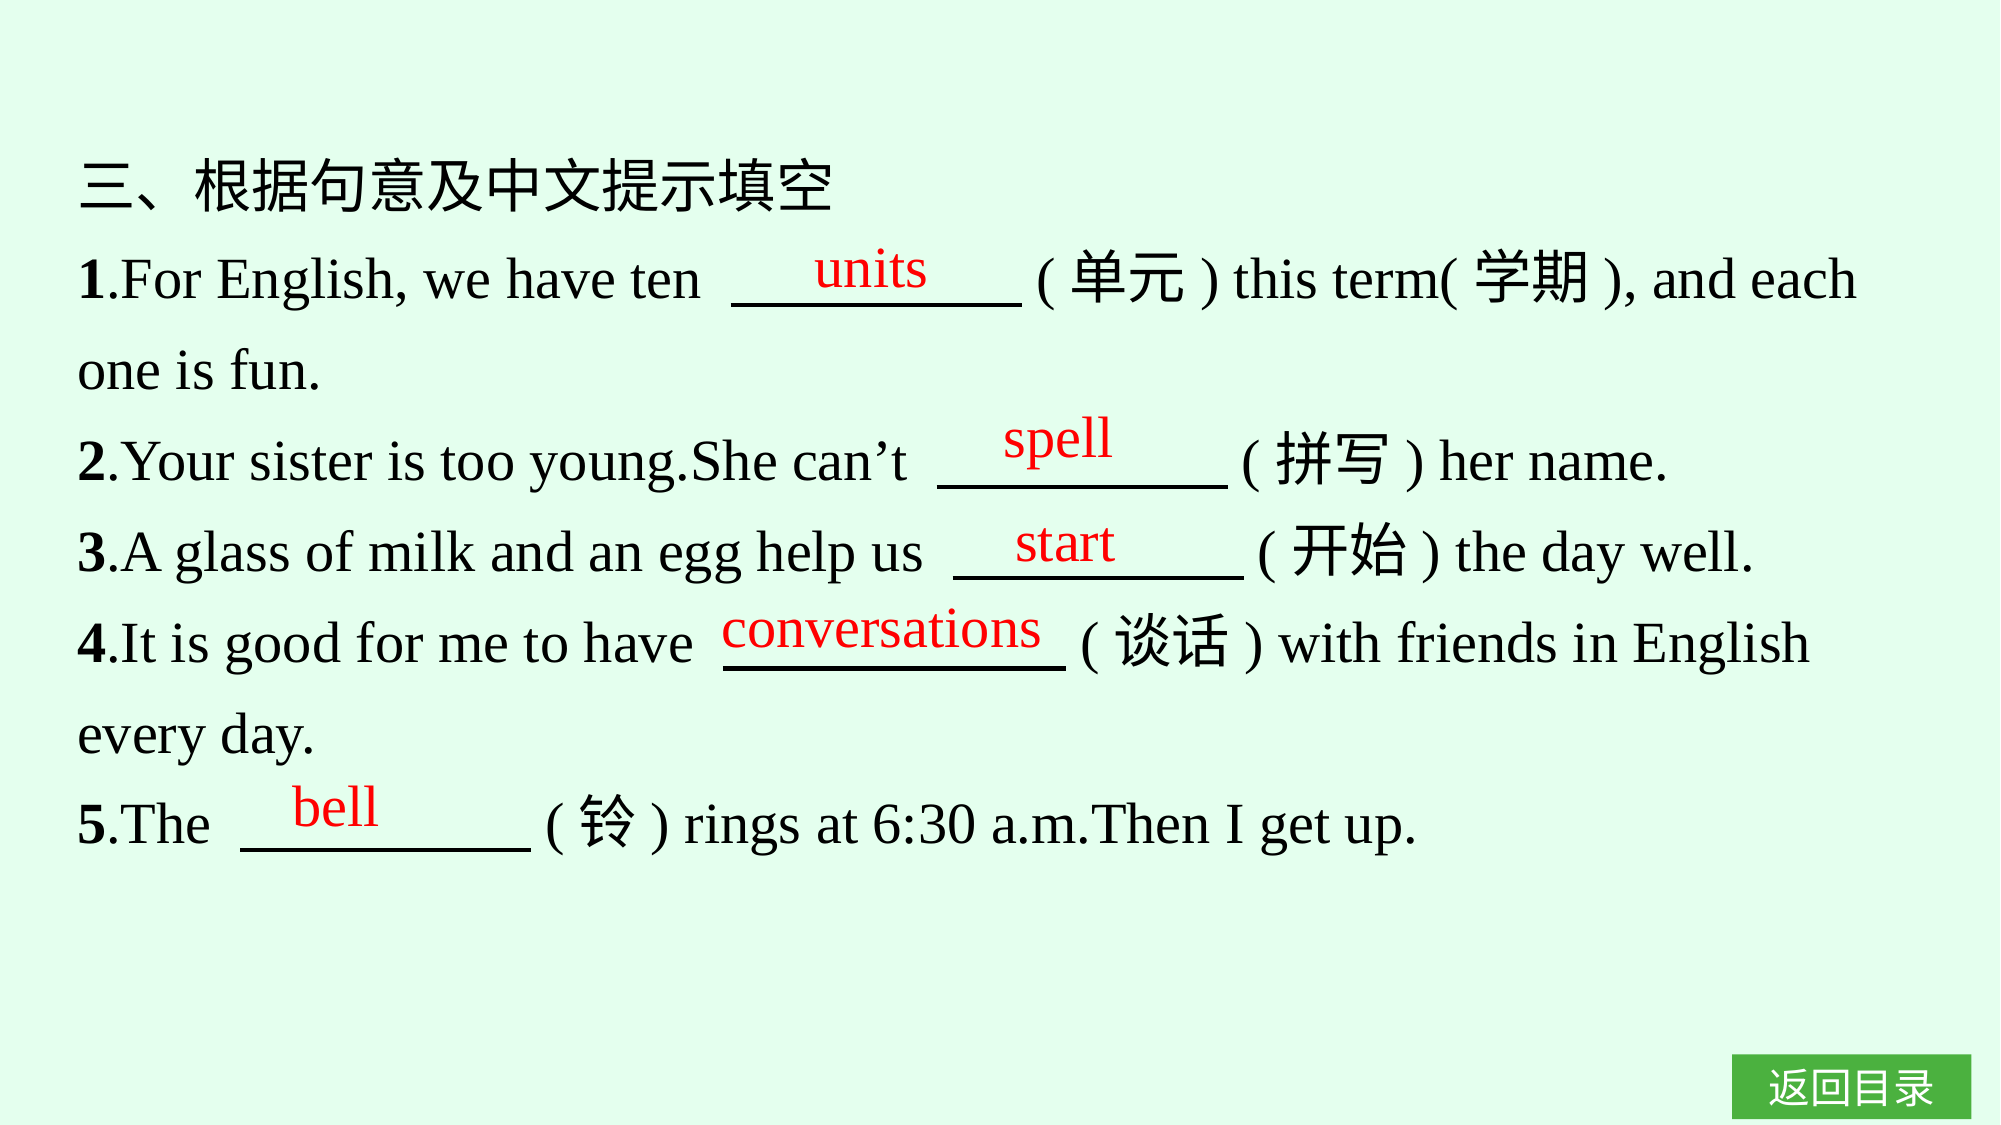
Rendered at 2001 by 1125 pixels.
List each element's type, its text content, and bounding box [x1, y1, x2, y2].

text_box bell [277, 760, 395, 846]
text_box spell [988, 391, 1129, 477]
text_box units [799, 221, 944, 307]
text_box conversations [706, 582, 1058, 667]
text_box 三、根据句意及中文提示填空 1.For English, we have ten (单元) this term(学期), and each one is fun. 2.Your sister is too young.She can’t (拼写) her name. 3.A glass of milk and an egg help us (开始) the day well. 4.It is good for me to have (谈话) with friends in English every day. 5.The (铃) rings at 6:30 a.m.Then I get up. [62, 120, 1938, 863]
text_box start [1000, 495, 1131, 581]
